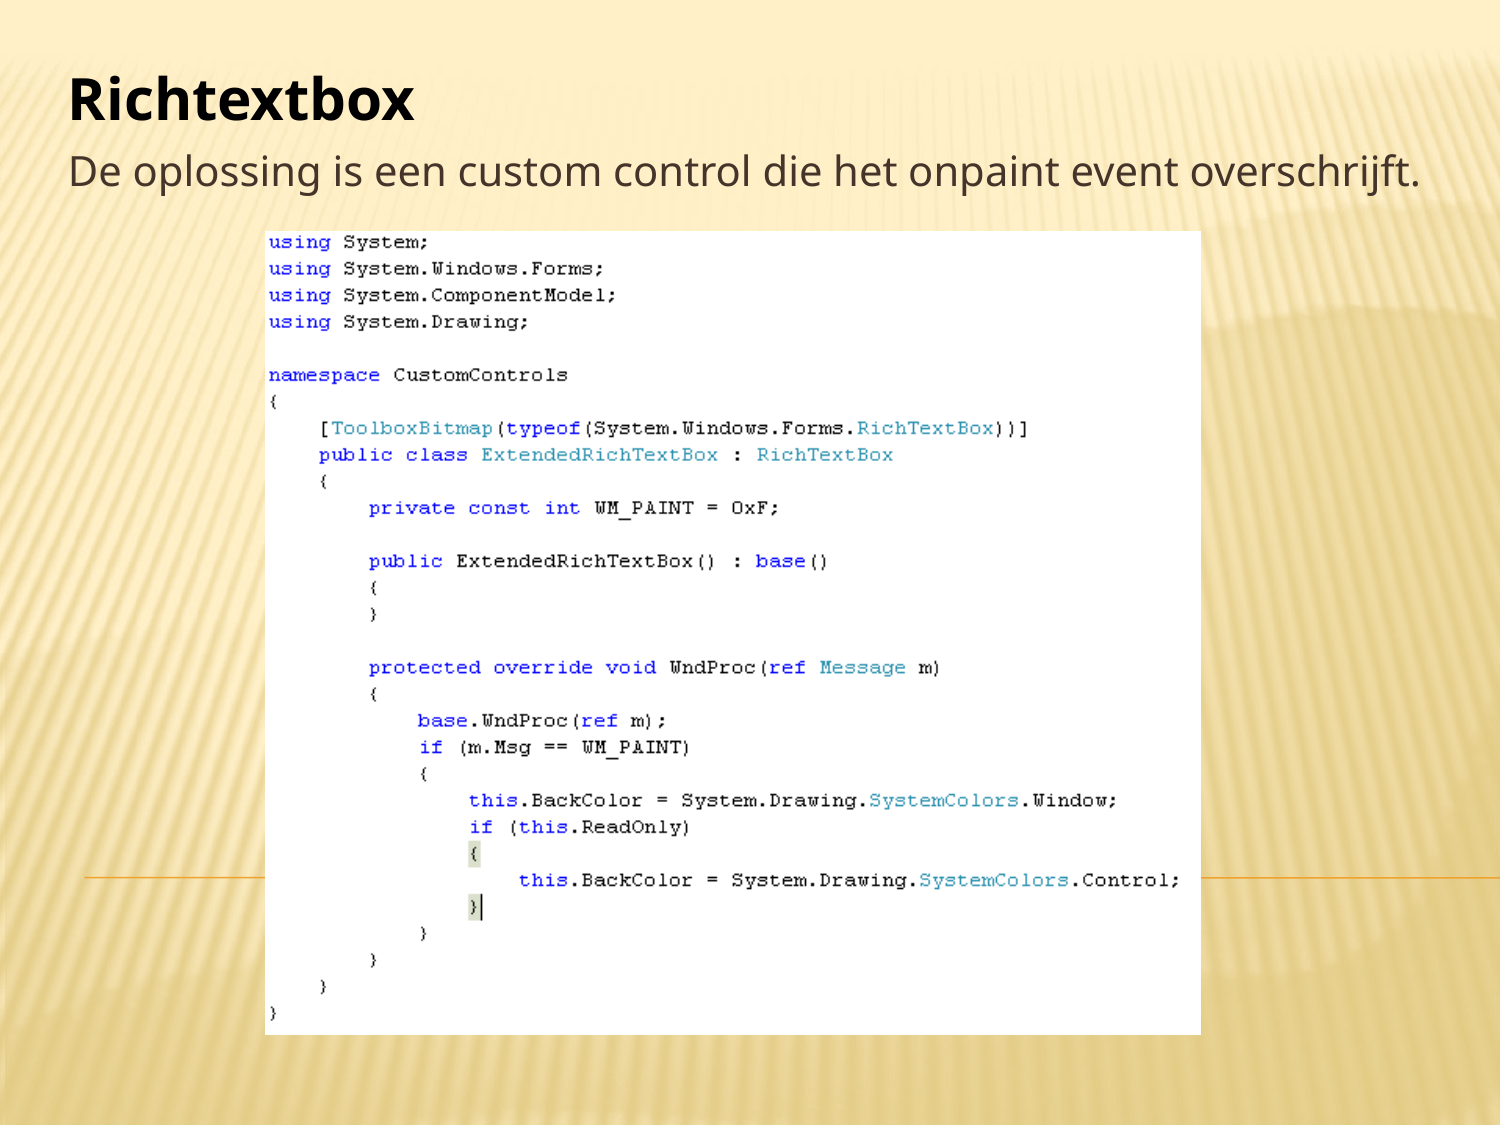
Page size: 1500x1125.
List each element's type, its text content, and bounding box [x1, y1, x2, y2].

text_box Richtextbox [53, 54, 1447, 140]
picture [265, 231, 1201, 1036]
subtitle De oplossing is een custom control die het onpaint event overschrijft. [53, 140, 1441, 740]
